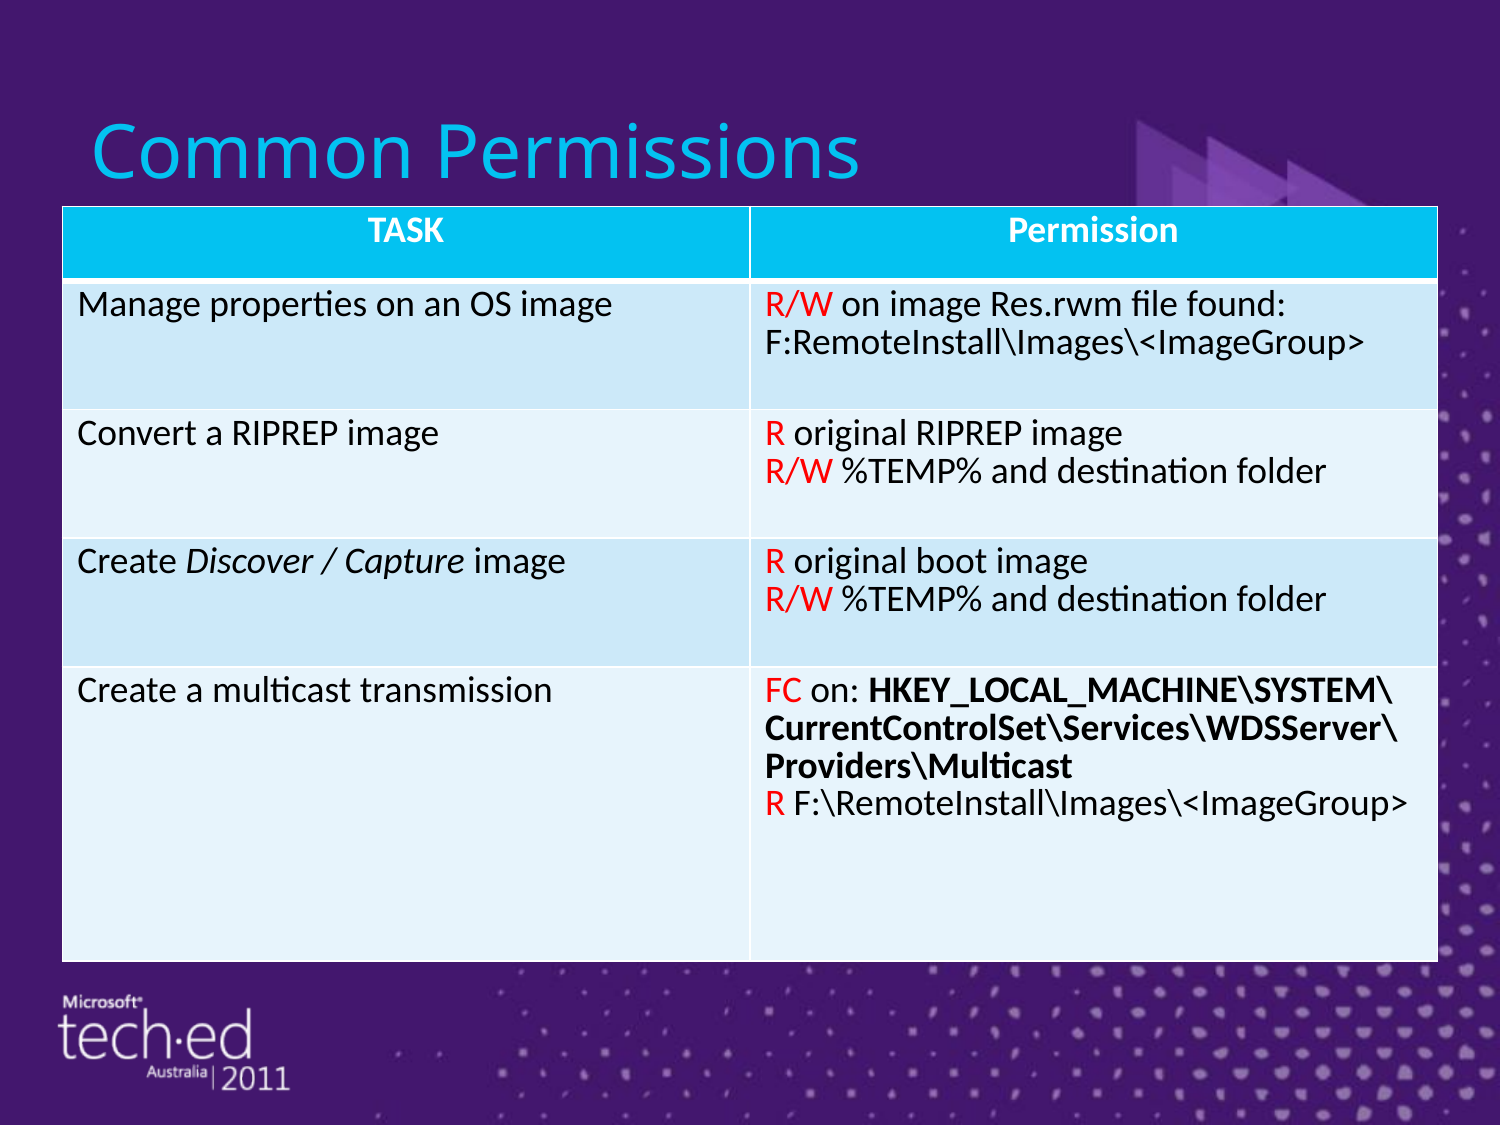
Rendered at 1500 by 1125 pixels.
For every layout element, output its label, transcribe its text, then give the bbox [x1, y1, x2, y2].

table_header Permission [751, 207, 1437, 278]
table_header TASK [63, 207, 749, 278]
table_cell Create Discover / Capture image [63, 539, 749, 666]
table_cell FC on: HKEY_LOCAL_MACHINE\SYSTEM\CurrentControlSet\Services\WDSServer\Providers\Multicast R F:\RemoteInstall\Images\<ImageGroup> [751, 668, 1437, 960]
title Common Permissions [75, 54, 1425, 206]
table_cell Convert a RIPREP image [63, 410, 749, 537]
table_cell R original RIPREP image R/W %TEMP% and destination folder [751, 410, 1437, 537]
table_cell Create a multicast transmission [63, 668, 749, 960]
table_cell Manage properties on an OS image [63, 284, 749, 409]
table_cell R/W on image Res.rwm file found: F:RemoteInstall\Images\<ImageGroup> [751, 284, 1437, 409]
table_cell R original boot image R/W %TEMP% and destination folder [751, 539, 1437, 666]
picture [0, 0, 1500, 1125]
